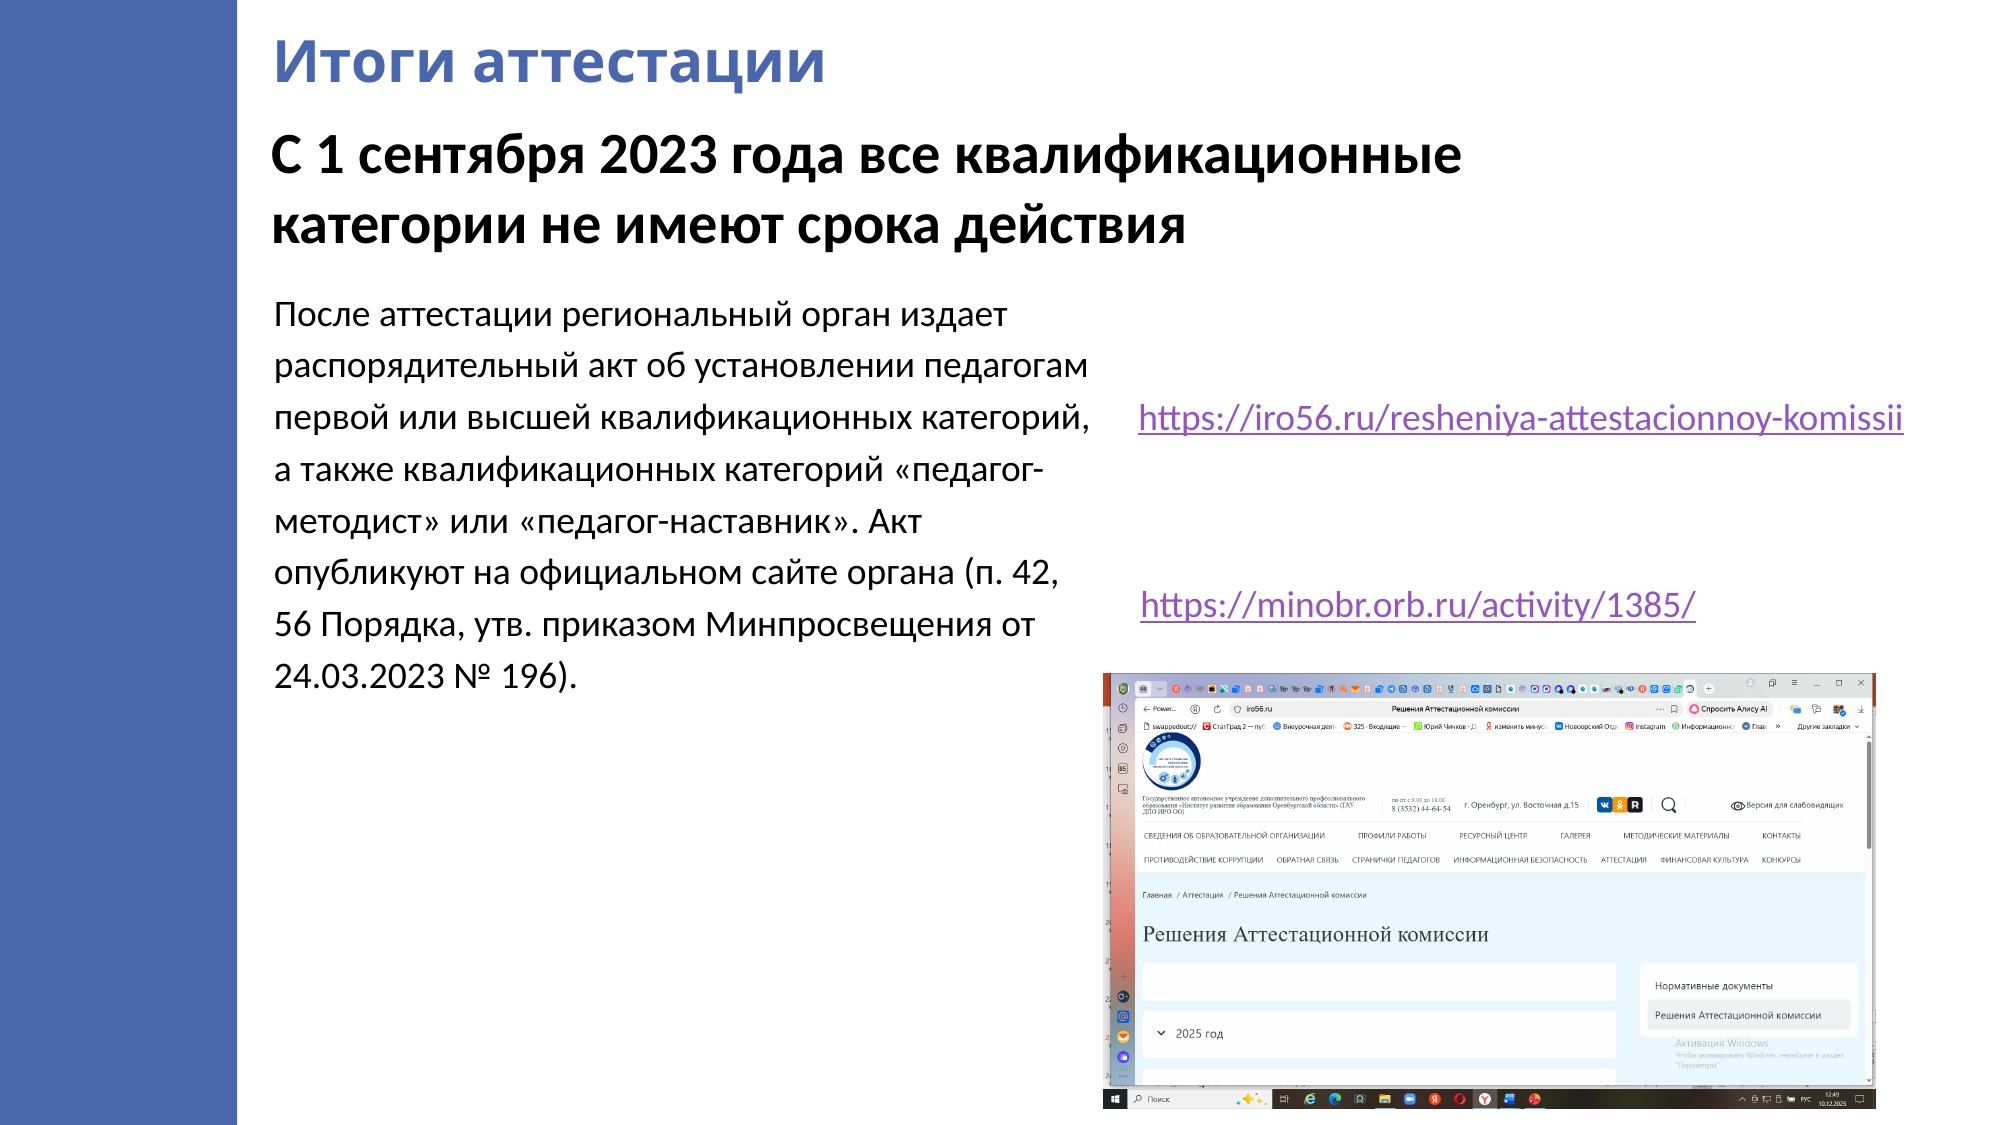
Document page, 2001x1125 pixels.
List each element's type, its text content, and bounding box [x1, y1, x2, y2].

text_box https://minobr.orb.ru/activity/1385/ [1125, 573, 1788, 673]
picture [1103, 673, 1876, 1109]
title Итоги аттестации [257, 13, 1913, 109]
text_box [0, 0, 238, 1125]
text_box После аттестации региональный орган издает распорядительный акт об установлении педагогам первой или высшей квалификационных категорий, а также квалификационных категорий «педагог-методист» или «педагог-наставник». Акт опубликуют на официальном сайте органа (п. 42, 56 Порядка, утв. приказом Минпросвещения от 24.03.2023 № 196). [259, 274, 1116, 704]
text_box https://iro56.ru/resheniya-attestacionnoy-komissii [1123, 385, 1938, 490]
text_box С 1 сентября 2023 года все квалификационные категории не имеют срока действия [257, 108, 1667, 263]
